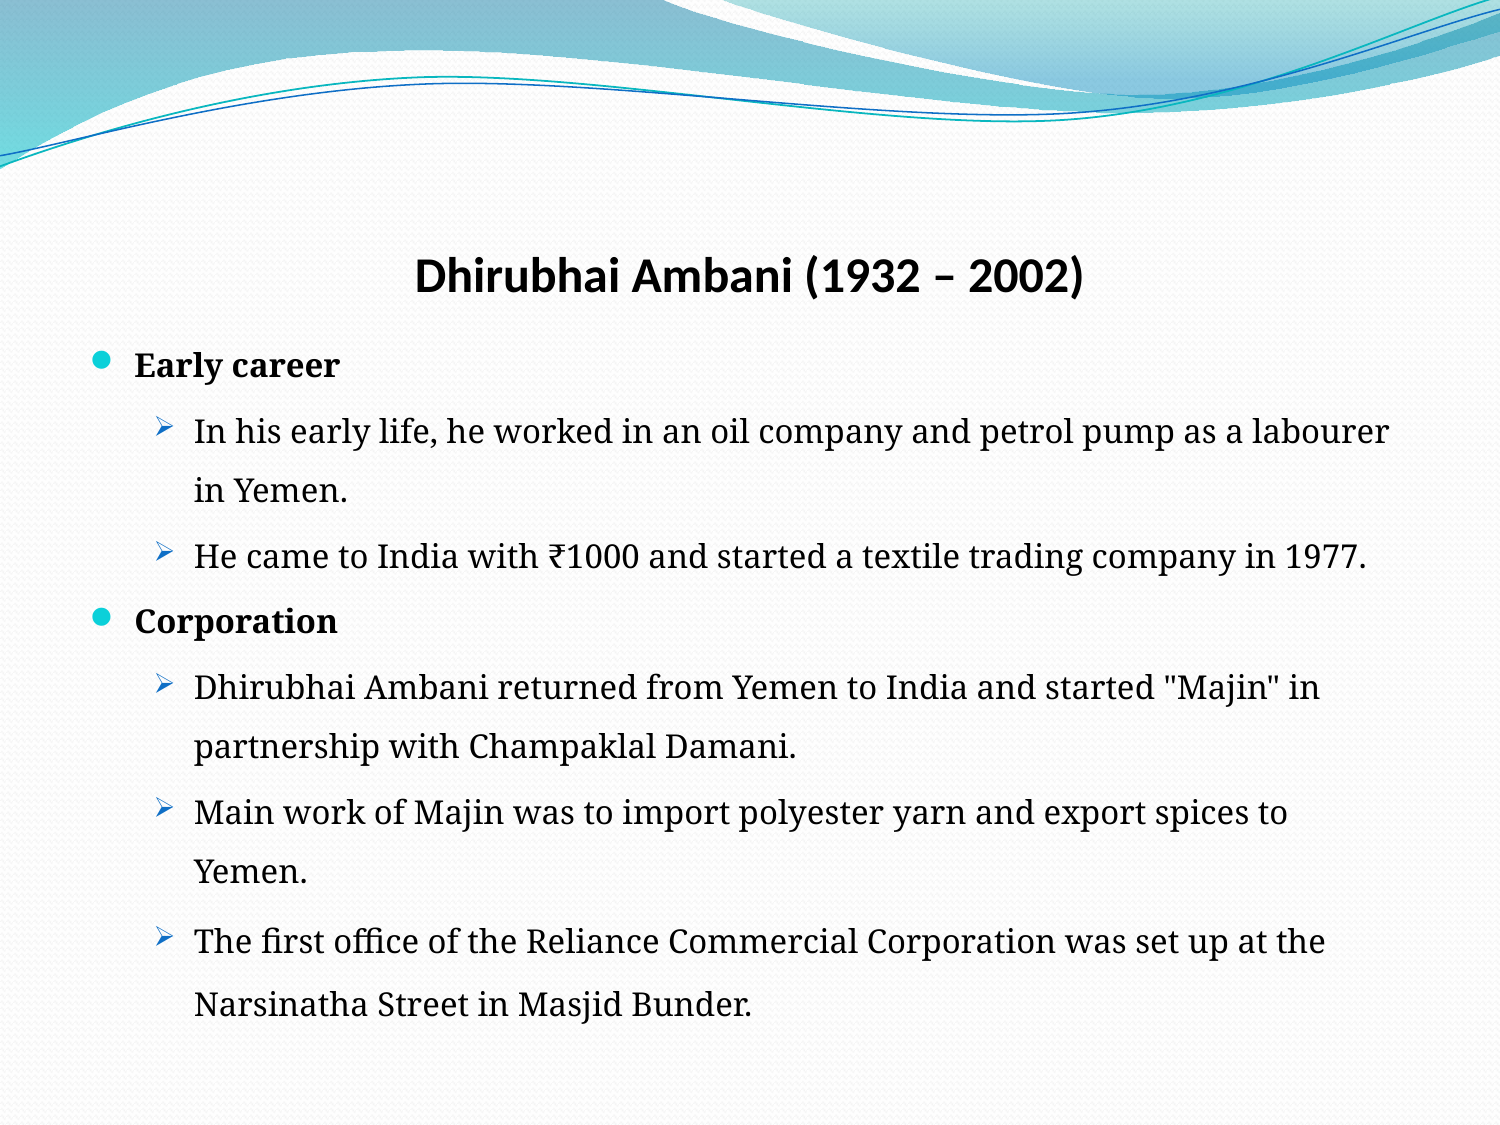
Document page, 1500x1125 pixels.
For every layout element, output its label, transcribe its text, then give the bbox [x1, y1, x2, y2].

title Dhirubhai Ambani (1932 – 2002) [75, 115, 1425, 303]
list Early career In his early life, he worked in an oil company and petrol pump as a labourer in Yemen. He came to India with ₹1000 and started a textile trading company in 1977. Corporation Dhirubhai Ambani returned from Yemen to India and started "Majin" in partnership with Champaklal Damani. Main work of Majin was to import polyester yarn and export spices to Yemen. The first office of the Reliance Commercial Corporation was set up at the Narsinatha Street in Masjid Bunder. [75, 317, 1425, 1038]
